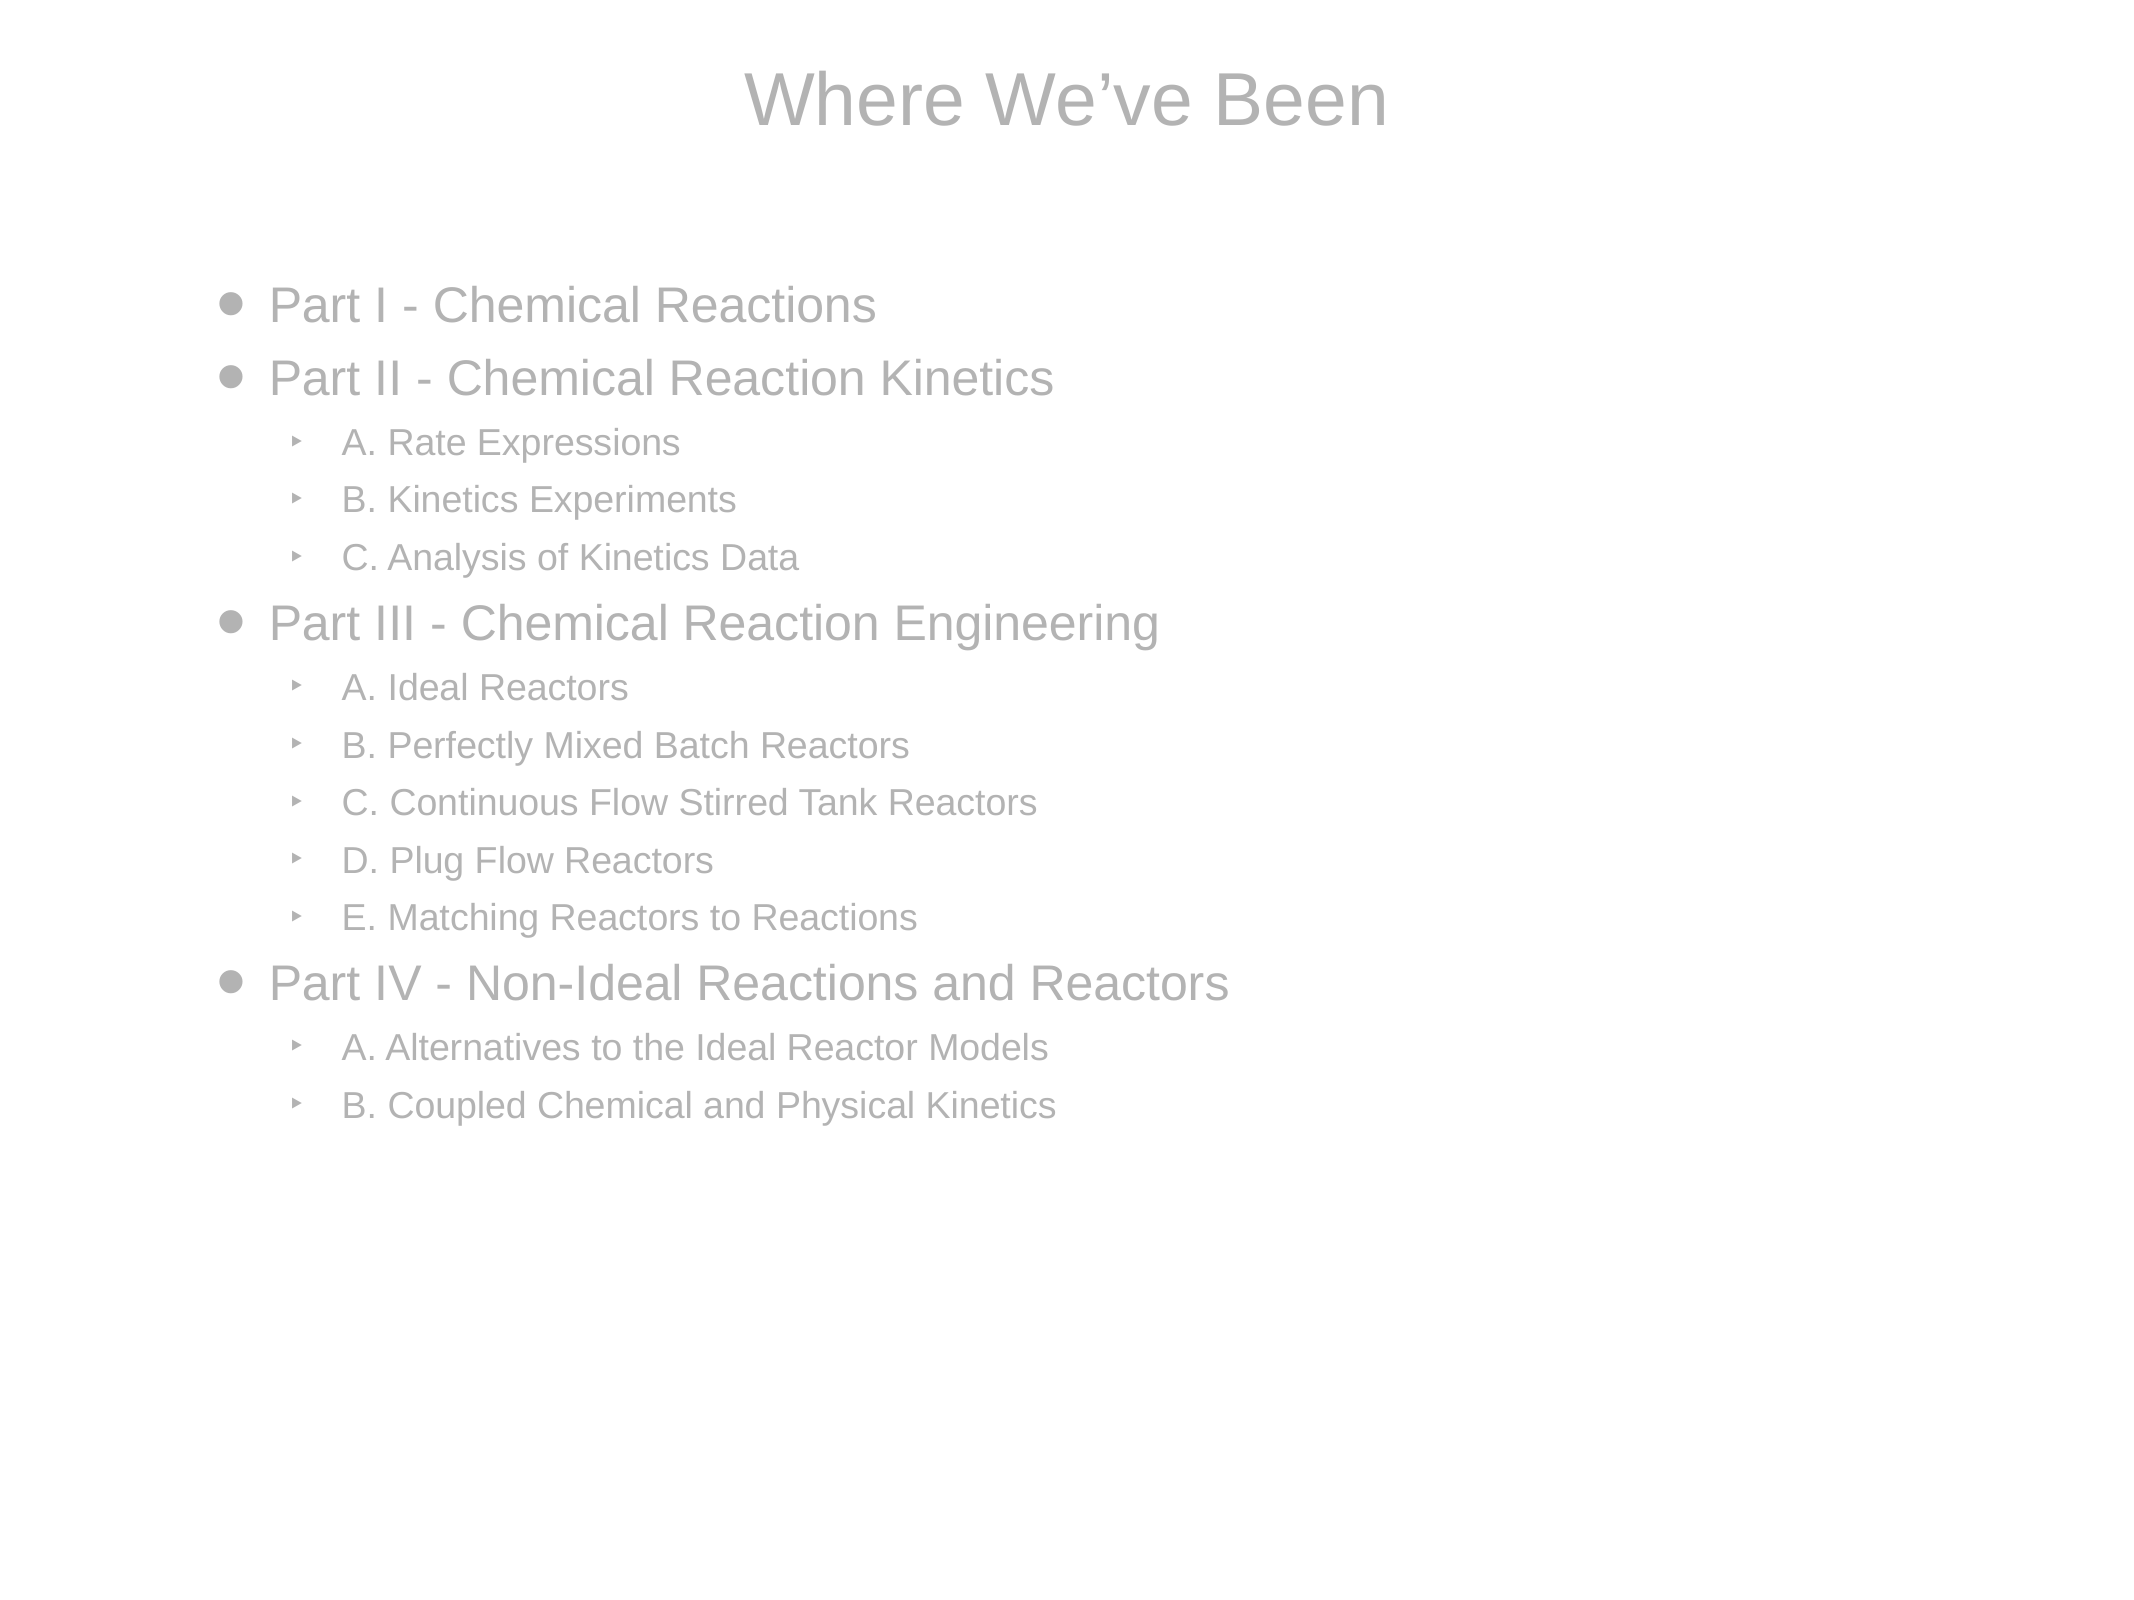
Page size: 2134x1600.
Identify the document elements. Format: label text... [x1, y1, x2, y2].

list Part I - Chemical Reactions Part II - Chemical Reaction Kinetics A. Rate Expressions B. Kinetics Experiments C. Analysis of Kinetics Data Part III - Chemical Reaction Engineering A. Ideal Reactors B. Perfectly Mixed Batch Reactors C. Continuous Flow Stirred Tank Reactors D. Plug Flow Reactors E. Matching Reactors to Reactions Part IV - Non-Ideal Reactions and Reactors A. Alternatives to the Ideal Reactor Models B. Coupled Chemical and Physical Kinetics [208, 264, 1925, 1463]
title Where We’ve Been [208, 41, 1925, 250]
